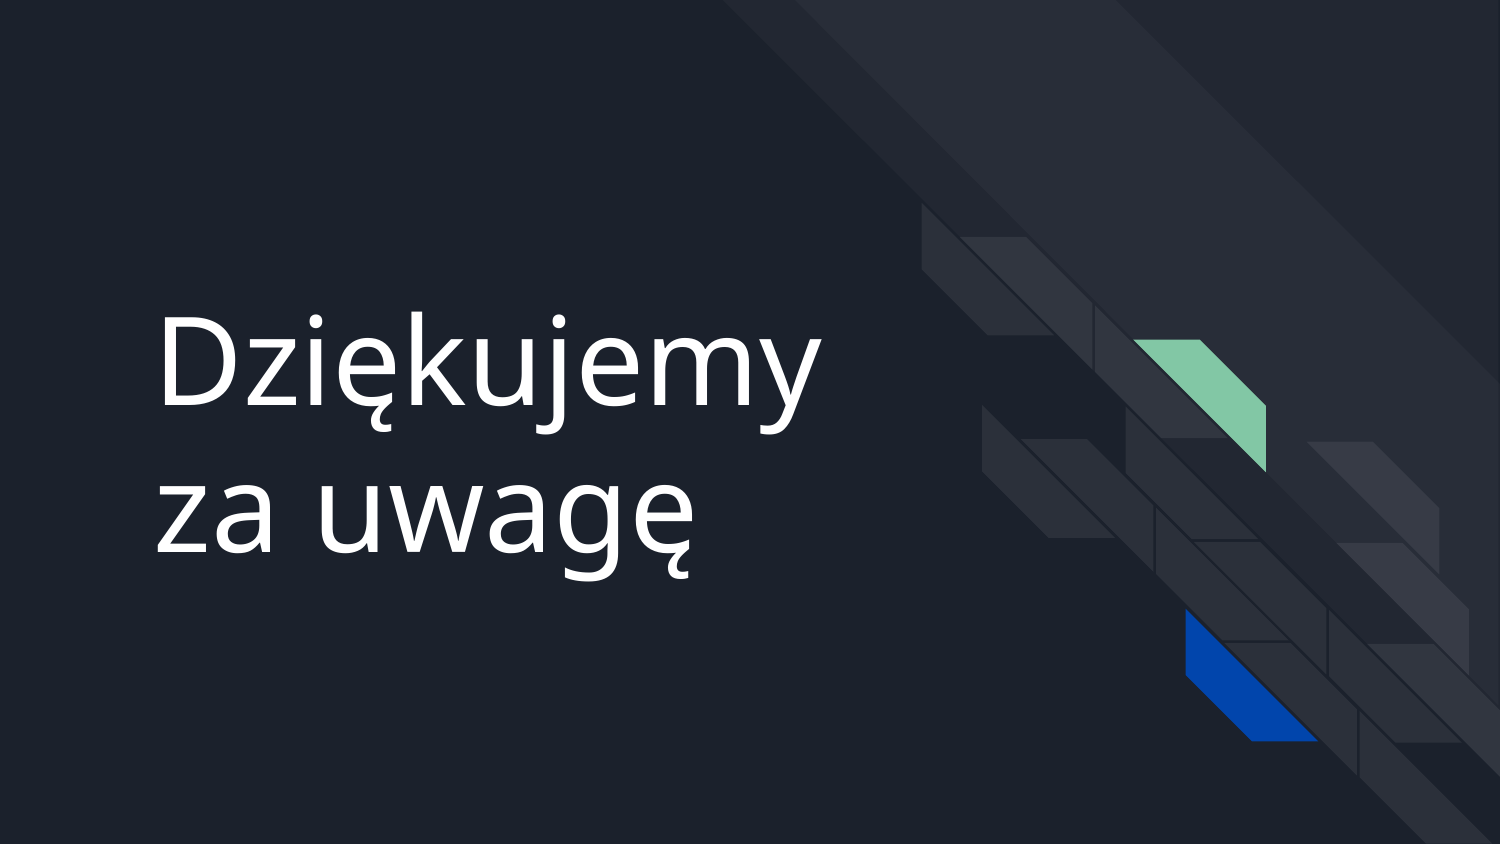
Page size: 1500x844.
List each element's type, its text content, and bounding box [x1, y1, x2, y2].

title Dziękujemy za uwagę [138, 267, 922, 844]
